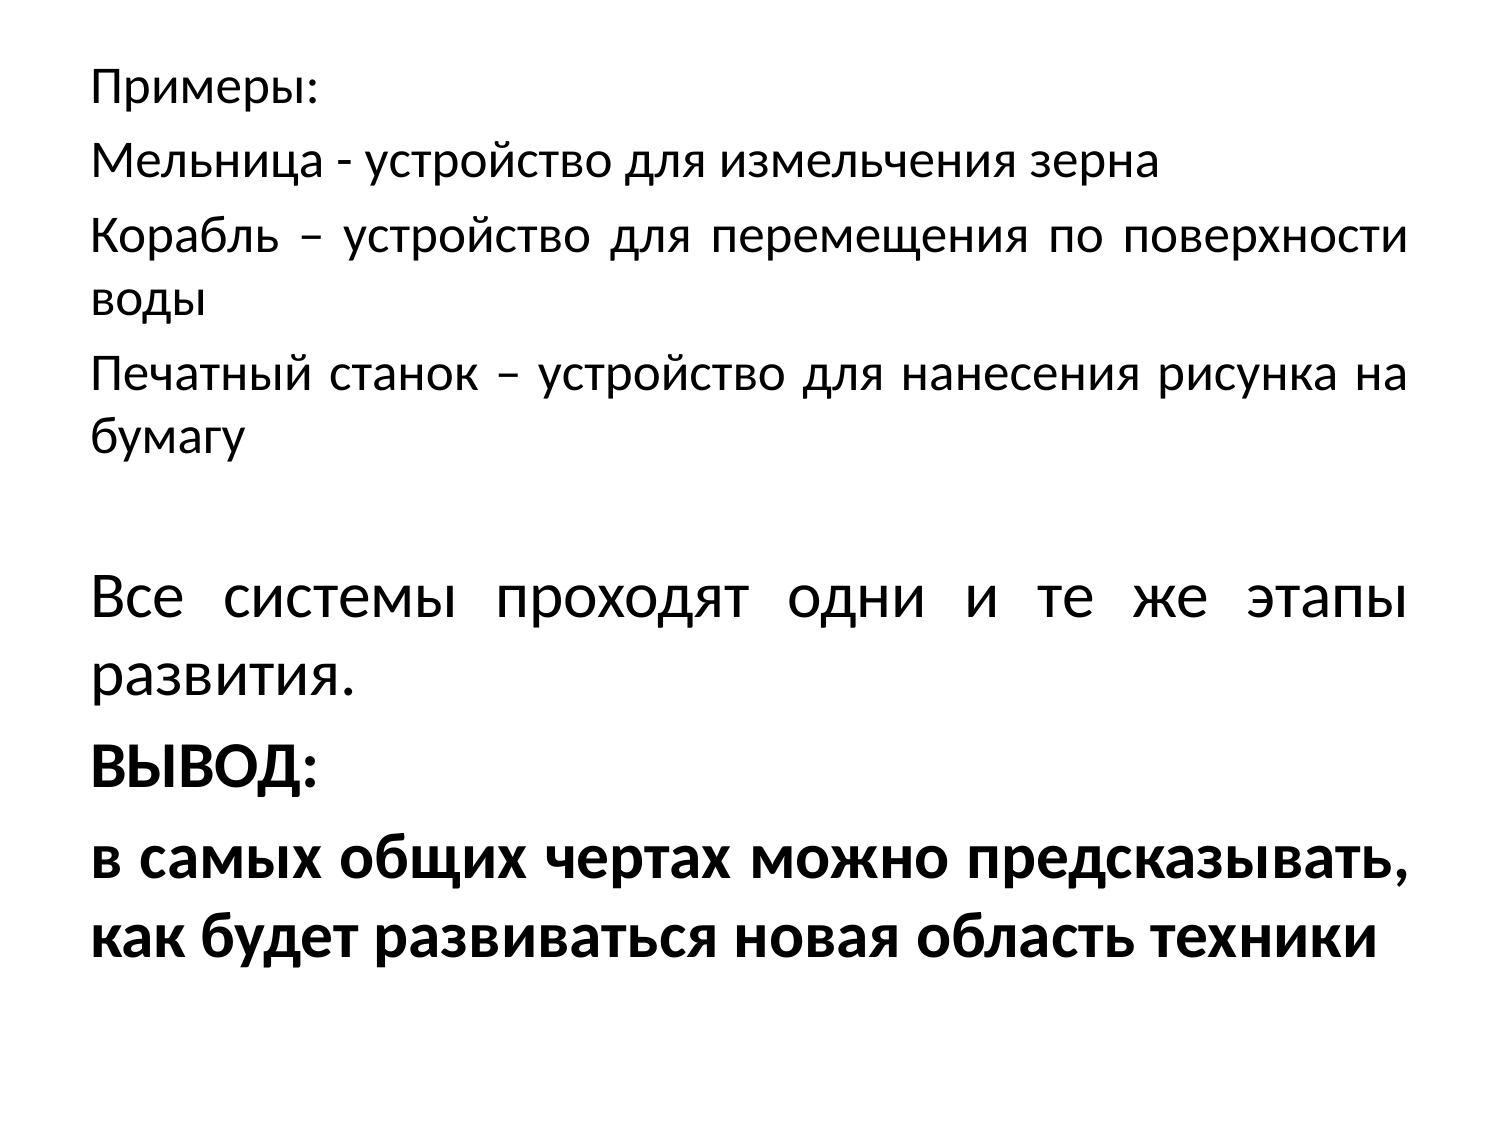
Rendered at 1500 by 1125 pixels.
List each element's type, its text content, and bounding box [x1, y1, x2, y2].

list Примеры: Мельница - устройство для измельчения зерна Корабль – устройство для перемещения по поверхности воды Печатный станок – устройство для нанесения рисунка на бумагу Все системы проходят одни и те же этапы развития. ВЫВОД: в самых общих чертах можно предсказывать, как будет развиваться новая область техники [75, 42, 1425, 1005]
